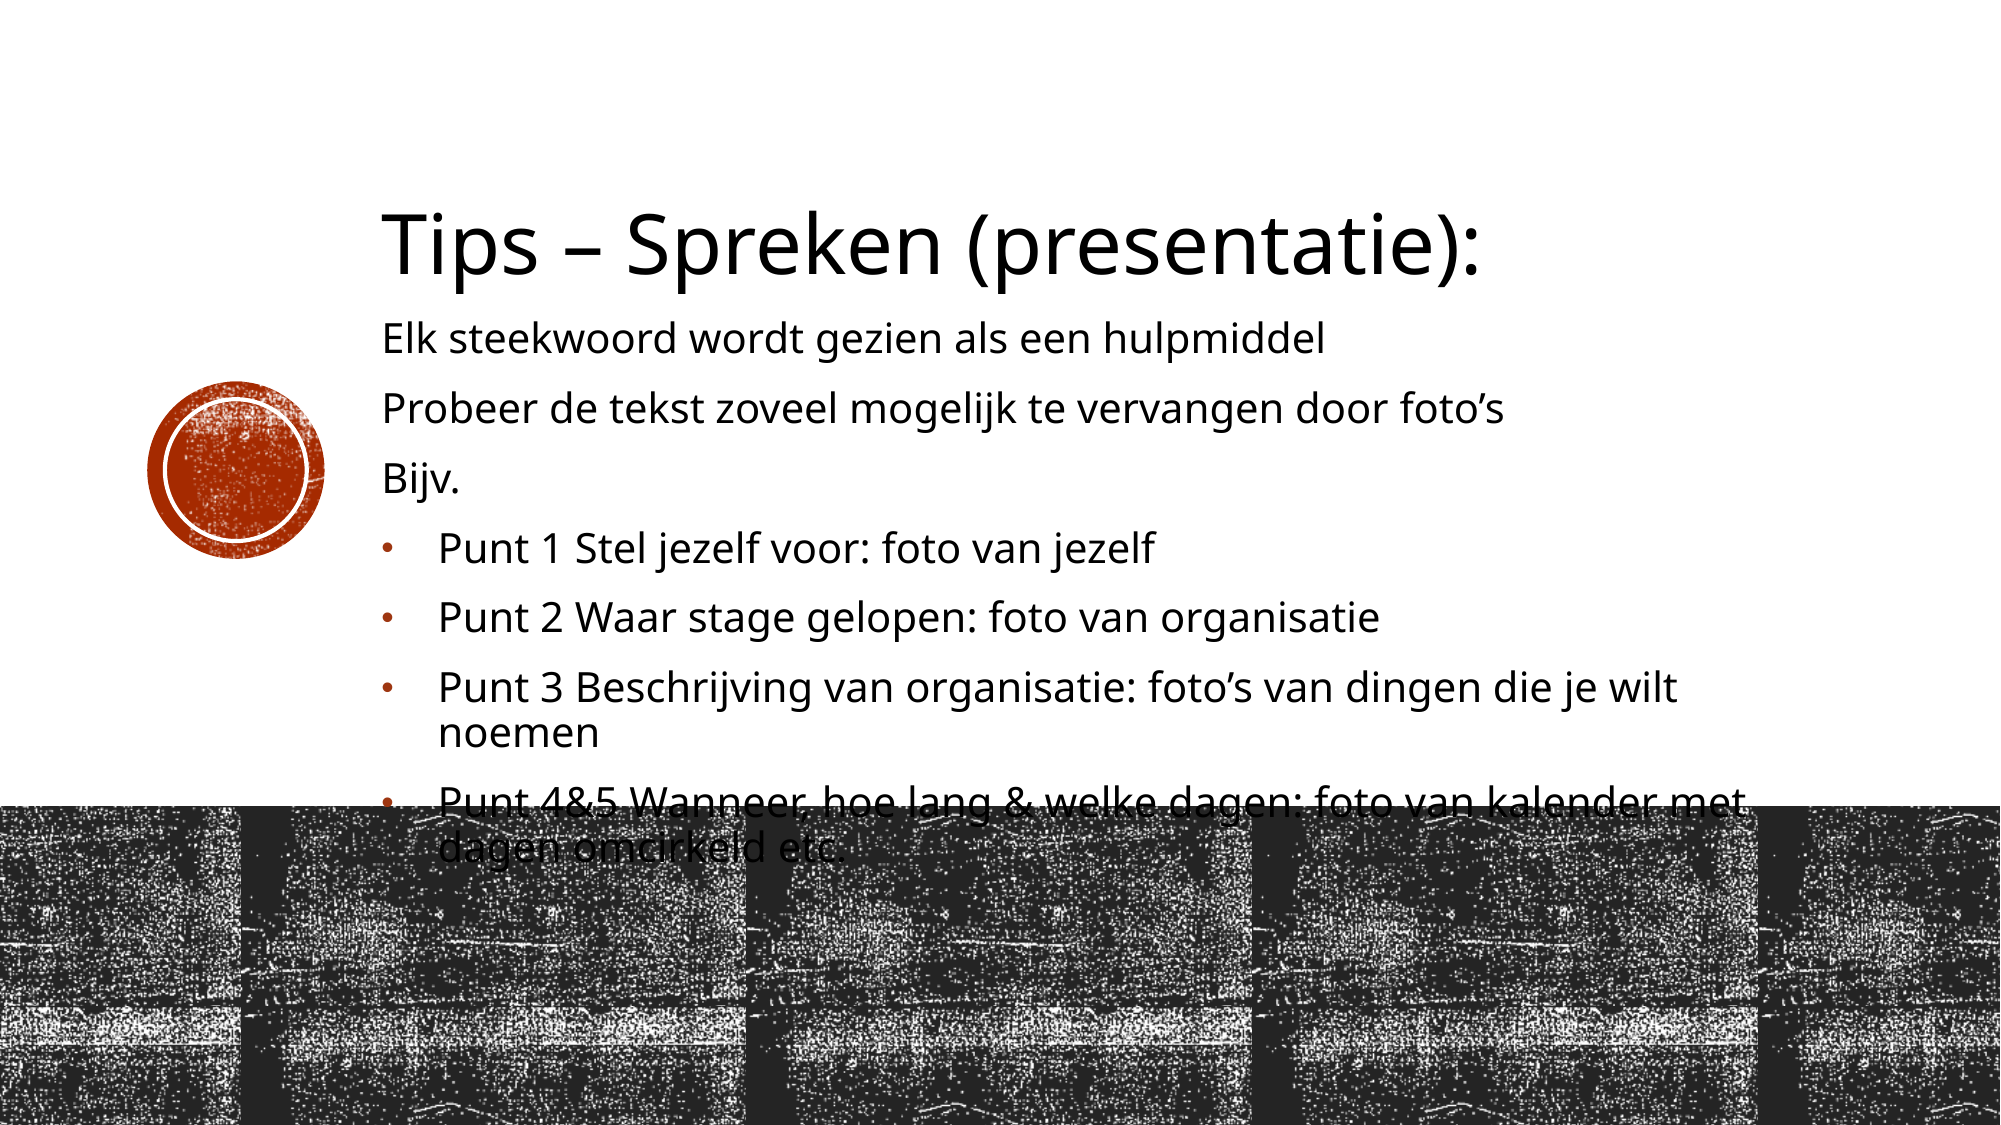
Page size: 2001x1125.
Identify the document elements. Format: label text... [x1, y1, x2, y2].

list Tips – Spreken (presentatie): Elk steekwoord wordt gezien als een hulpmiddel Probeer de tekst zoveel mogelijk te vervangen door foto’s Bijv. Punt 1 Stel jezelf voor: foto van jezelf Punt 2 Waar stage gelopen: foto van organisatie Punt 3 Beschrijving van organisatie: foto’s van dingen die je wilt noemen Punt 4&5 Wanneer, hoe lang & welke dagen: foto van kalender met dagen omcirkeld etc. [366, 194, 1852, 762]
